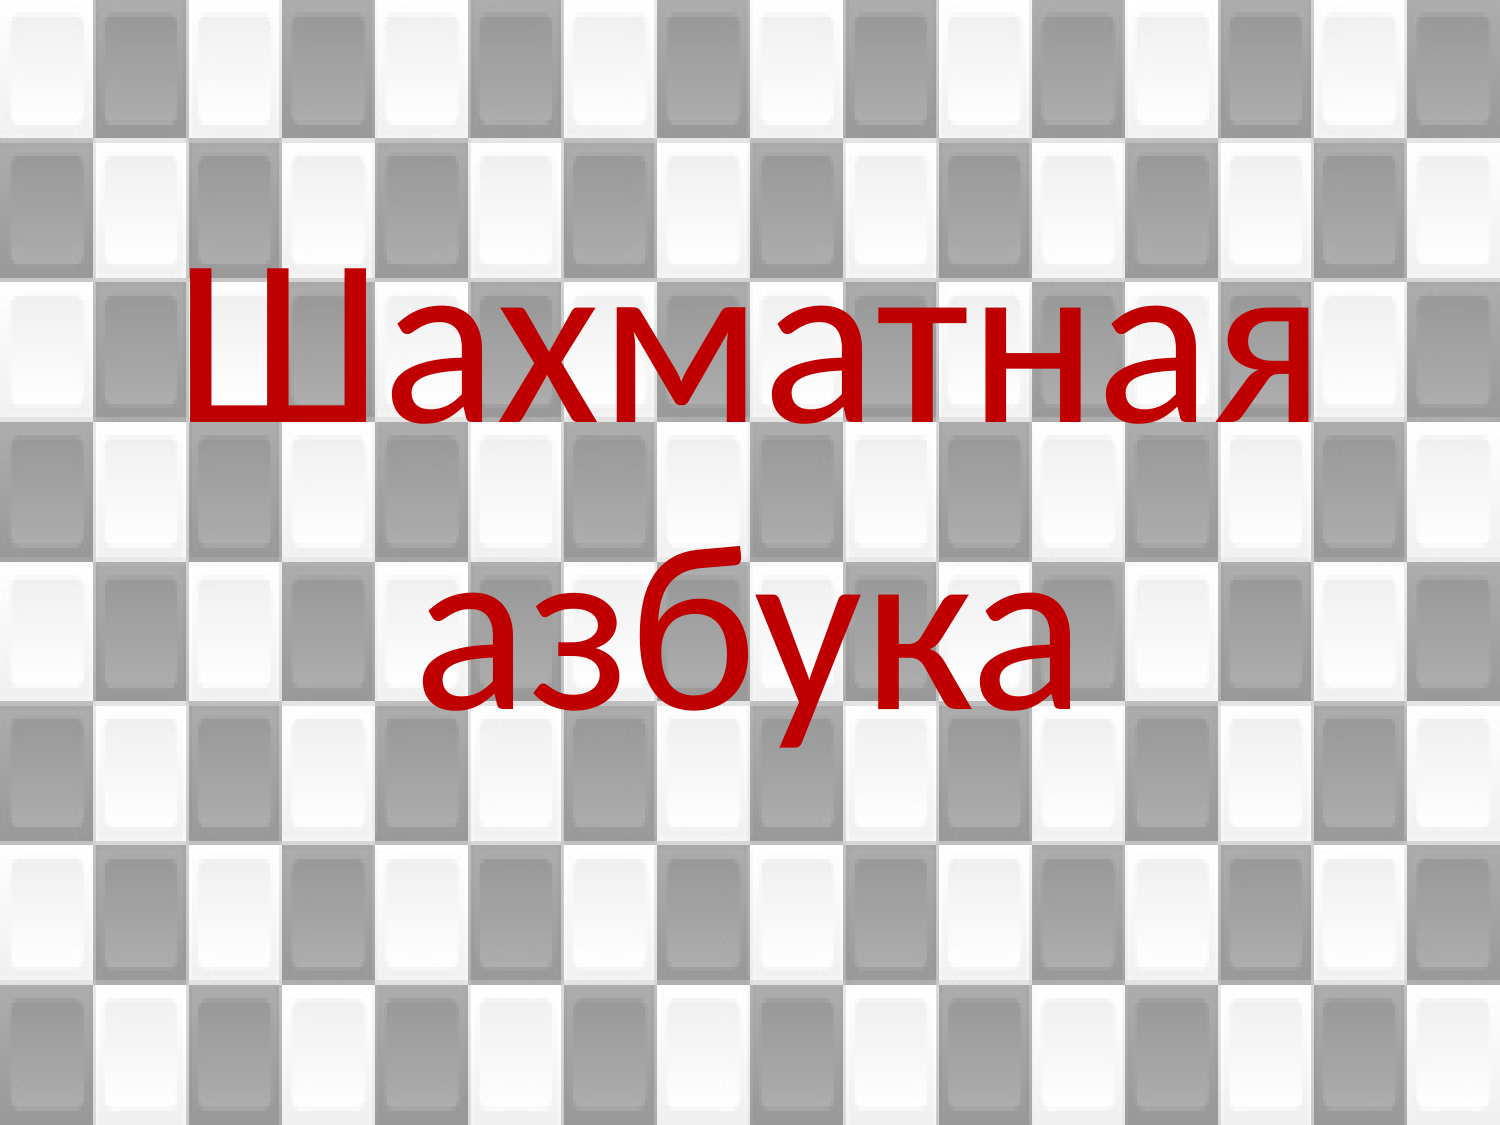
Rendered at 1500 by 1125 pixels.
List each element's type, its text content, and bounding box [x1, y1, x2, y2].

title Шахматная азбука [112, 349, 1388, 591]
